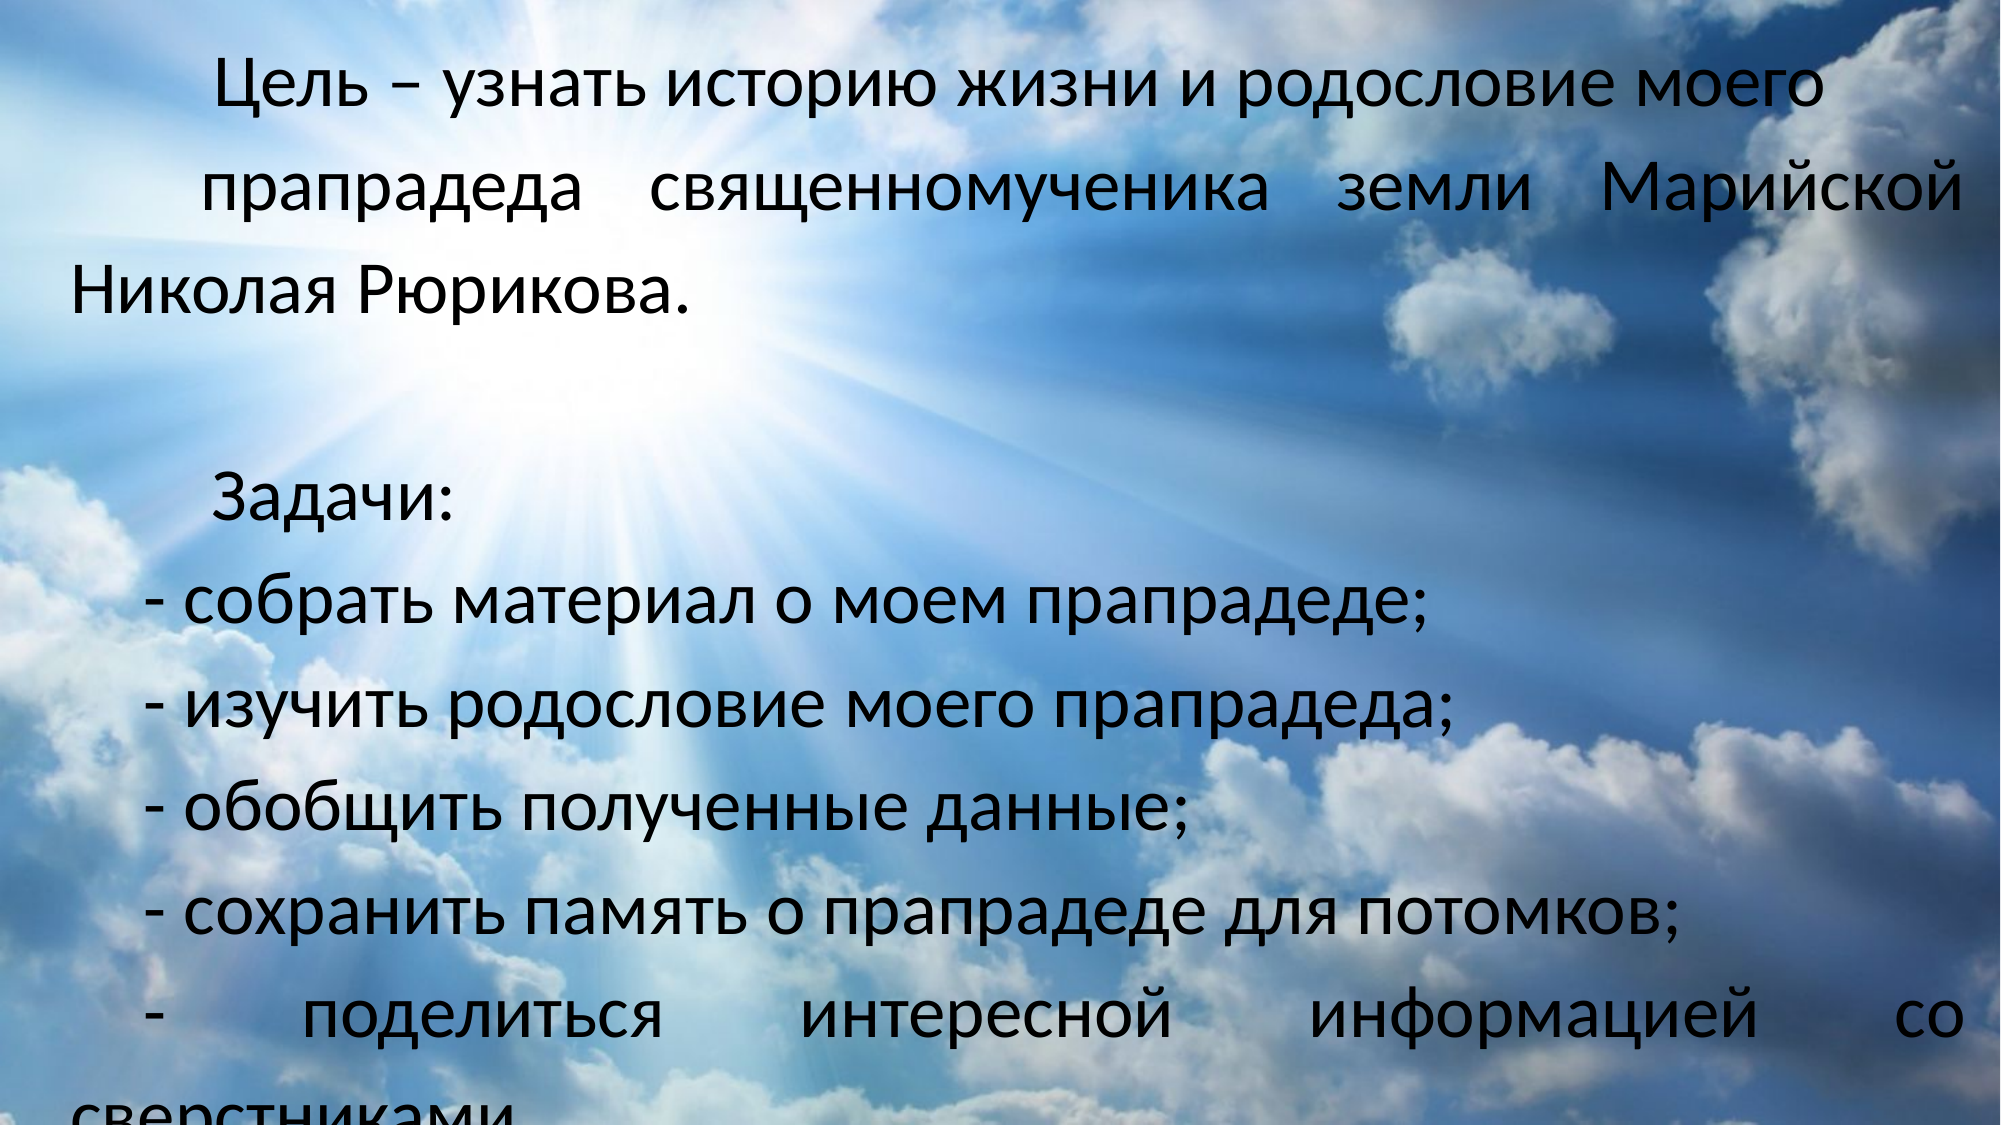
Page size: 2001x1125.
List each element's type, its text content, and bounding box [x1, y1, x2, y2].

picture [0, 0, 2001, 1125]
text_box Цель – узнать историю жизни и родословие моего прапрадеда священномученика земли Марийской Николая Рюрикова. Задачи: - собрать материал о моем прапрадеде; - изучить родословие моего прапрадеда; - обобщить полученные данные; - сохранить память о прапрадеде для потомков; - поделиться интересной информацией со сверстниками. [55, 10, 1982, 1125]
